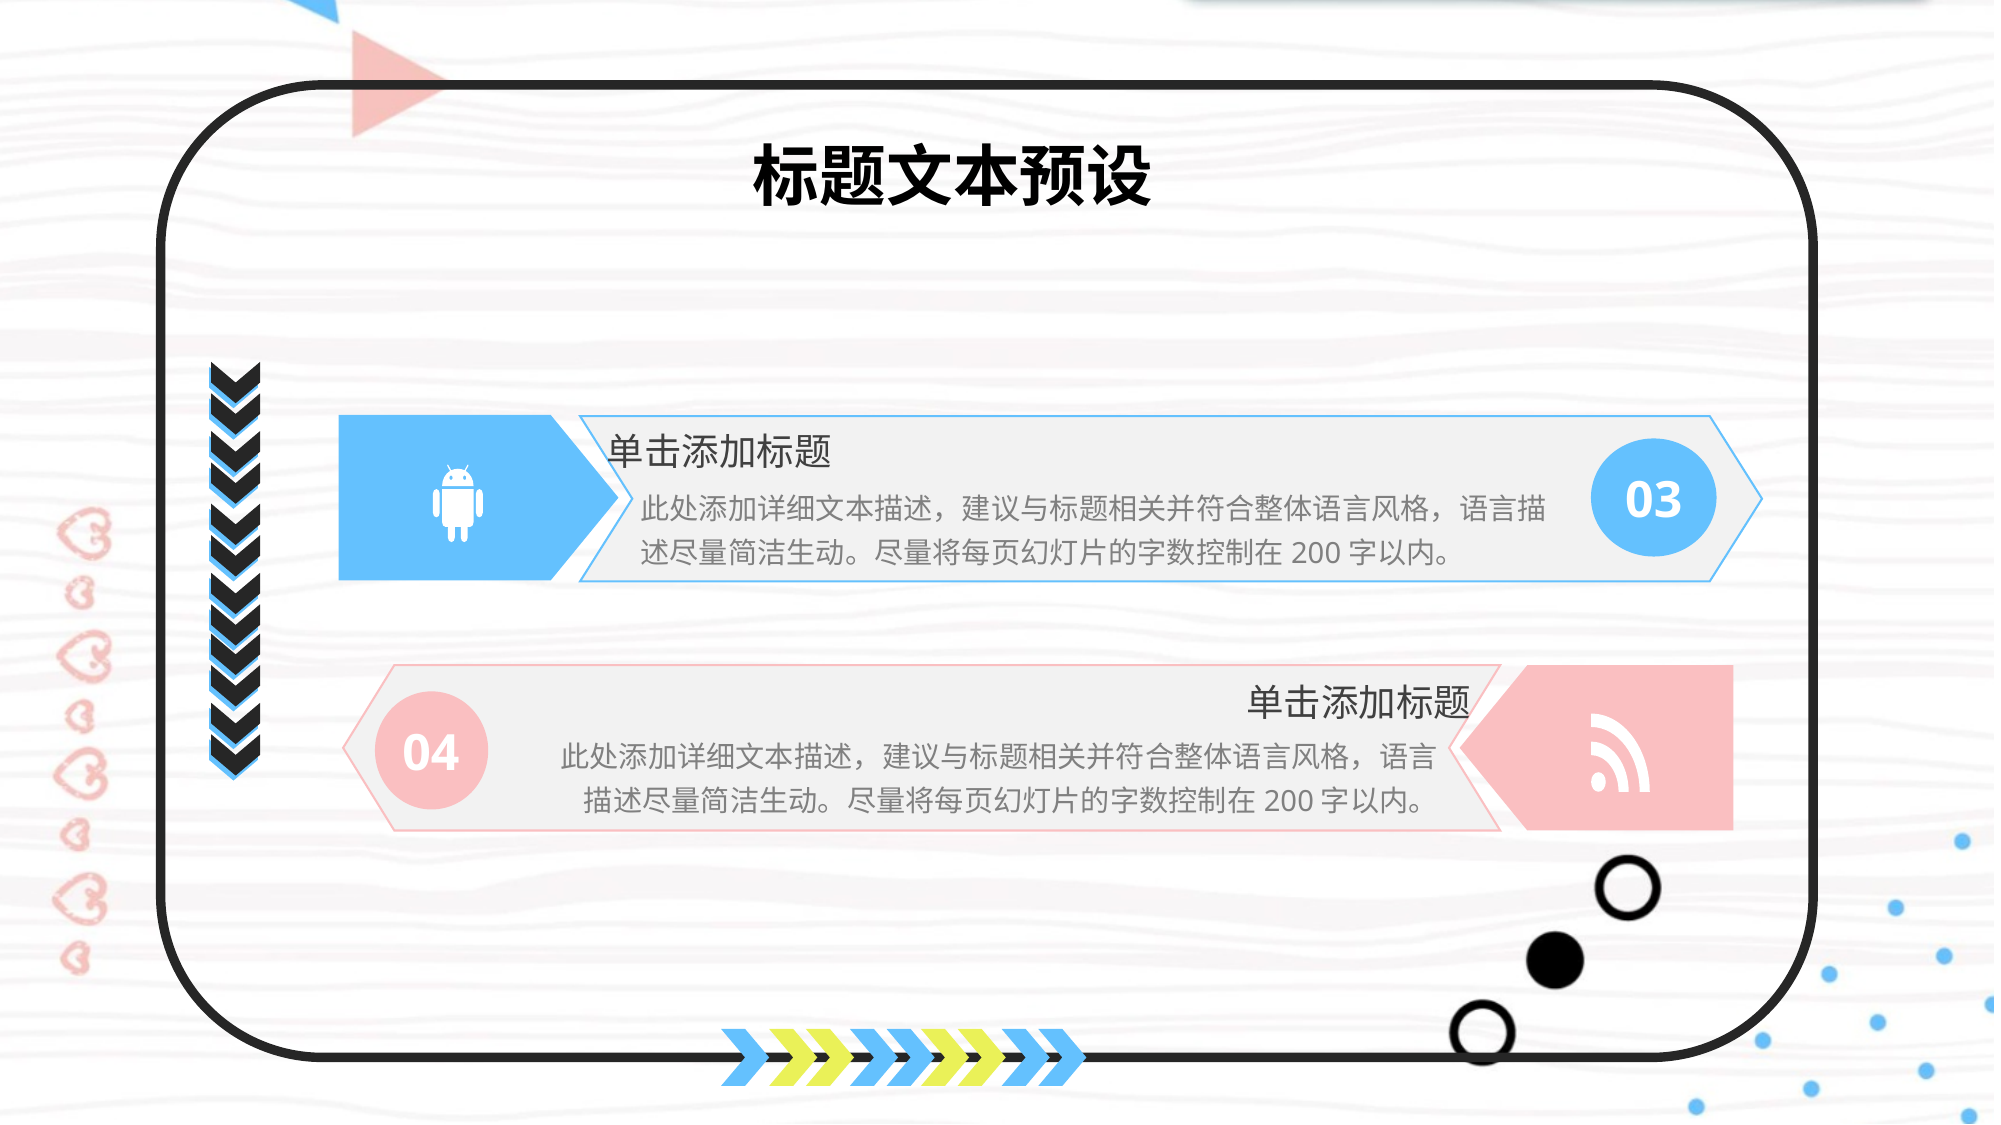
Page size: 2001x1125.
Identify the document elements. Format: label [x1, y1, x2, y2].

text_box [720, 1028, 1087, 1086]
text_box [338, 415, 1763, 582]
text_box [209, 361, 260, 781]
text_box [1556, 83, 1815, 1059]
text_box [343, 665, 1734, 831]
picture [0, 0, 1994, 1125]
text_box [159, 83, 430, 1059]
